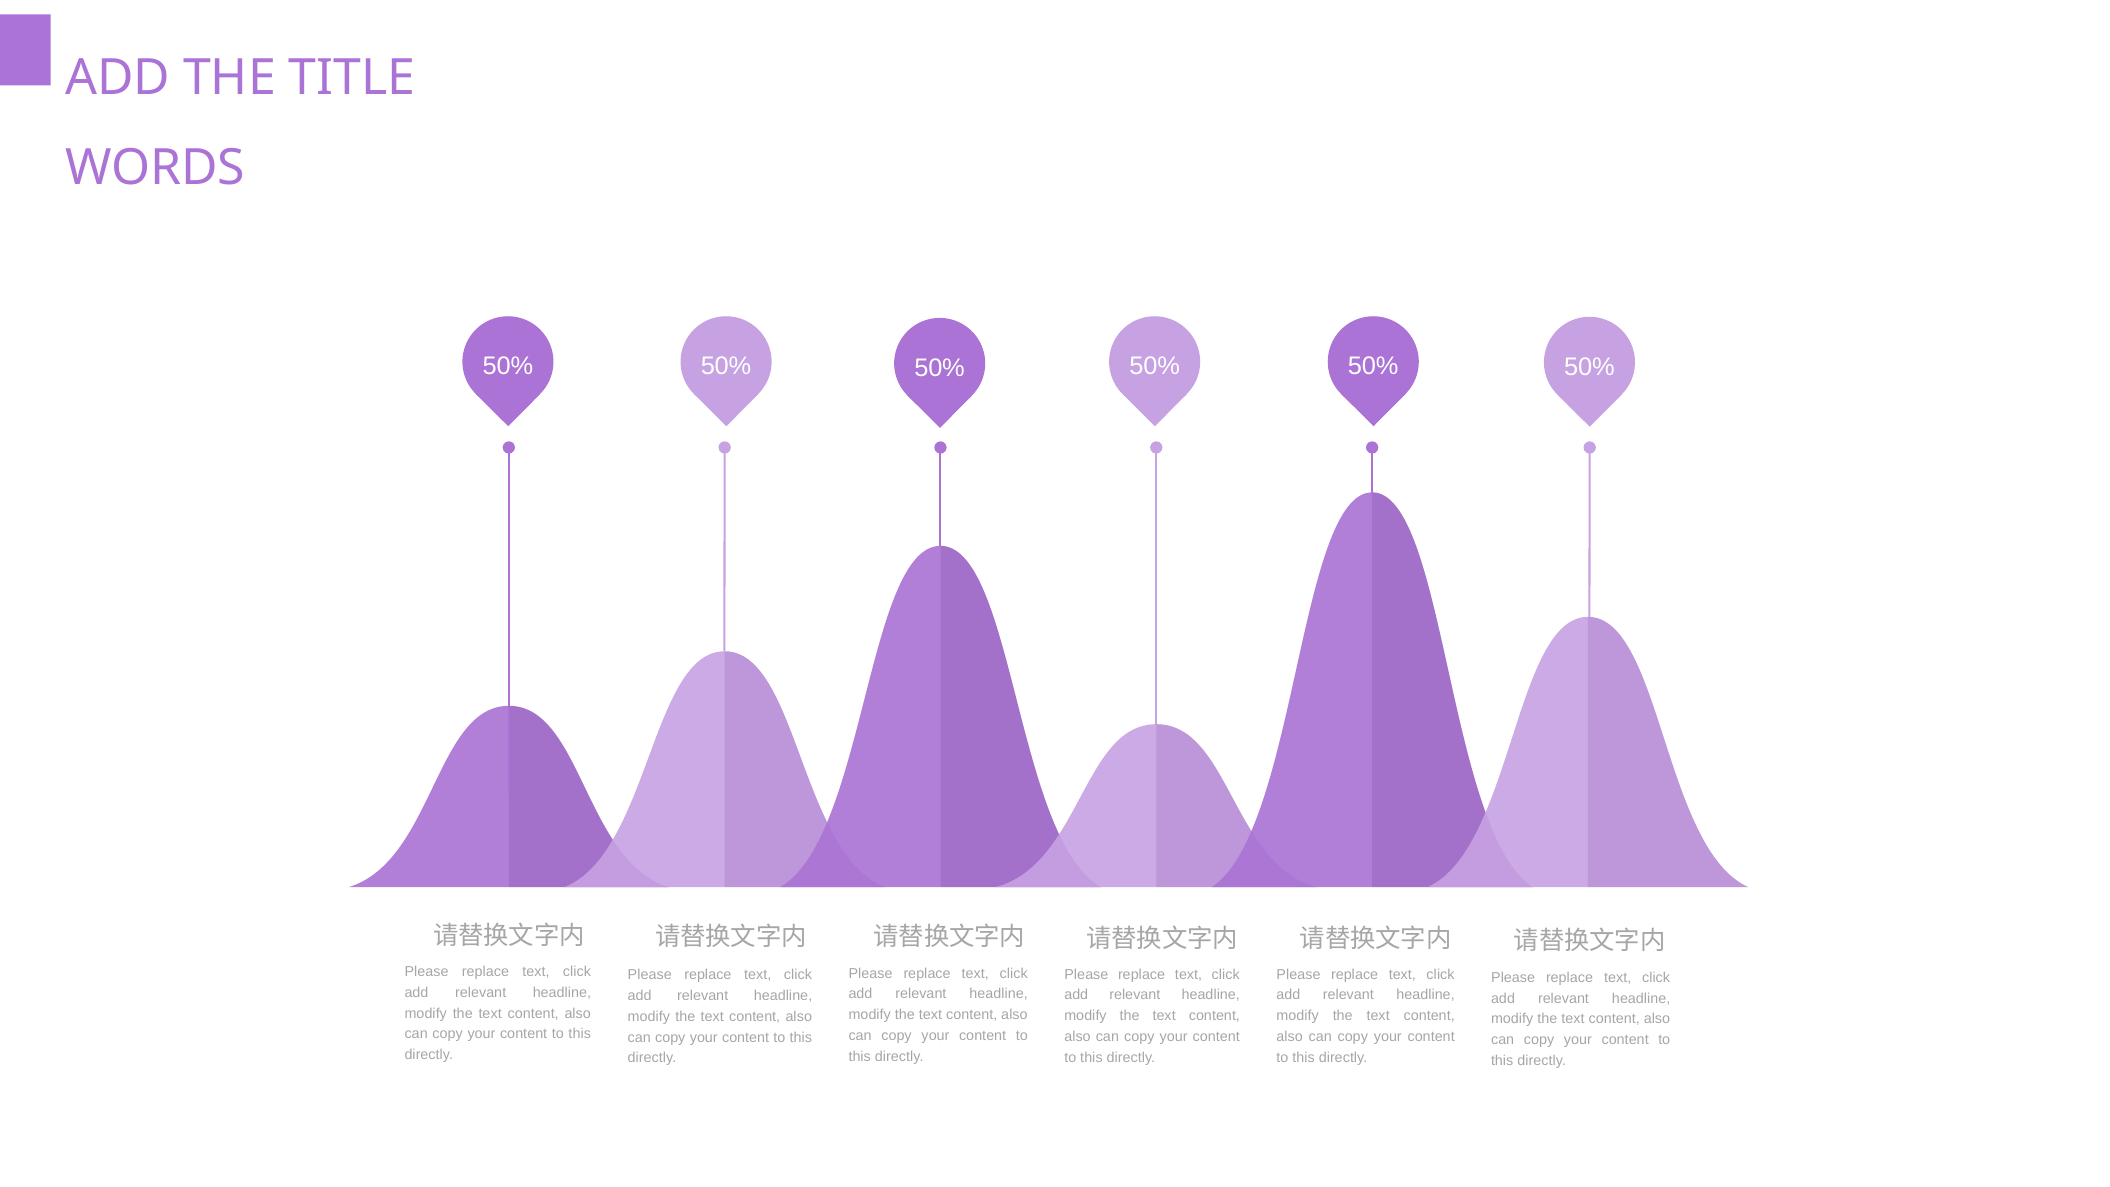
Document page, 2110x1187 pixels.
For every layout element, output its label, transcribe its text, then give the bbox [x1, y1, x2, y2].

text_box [848, 914, 1029, 1064]
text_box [1109, 316, 1201, 427]
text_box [1427, 616, 1749, 888]
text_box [894, 317, 986, 428]
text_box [1327, 316, 1419, 427]
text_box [564, 651, 780, 888]
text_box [1064, 916, 1241, 1065]
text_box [404, 912, 592, 1062]
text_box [1211, 492, 1533, 888]
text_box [1491, 917, 1671, 1068]
text_box ADD THE TITLE WORDS [50, 7, 583, 202]
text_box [1543, 316, 1635, 427]
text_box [780, 545, 1101, 888]
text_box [348, 705, 564, 888]
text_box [1276, 916, 1456, 1065]
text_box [627, 914, 813, 1066]
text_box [680, 316, 772, 427]
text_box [996, 724, 1211, 888]
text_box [462, 316, 554, 427]
